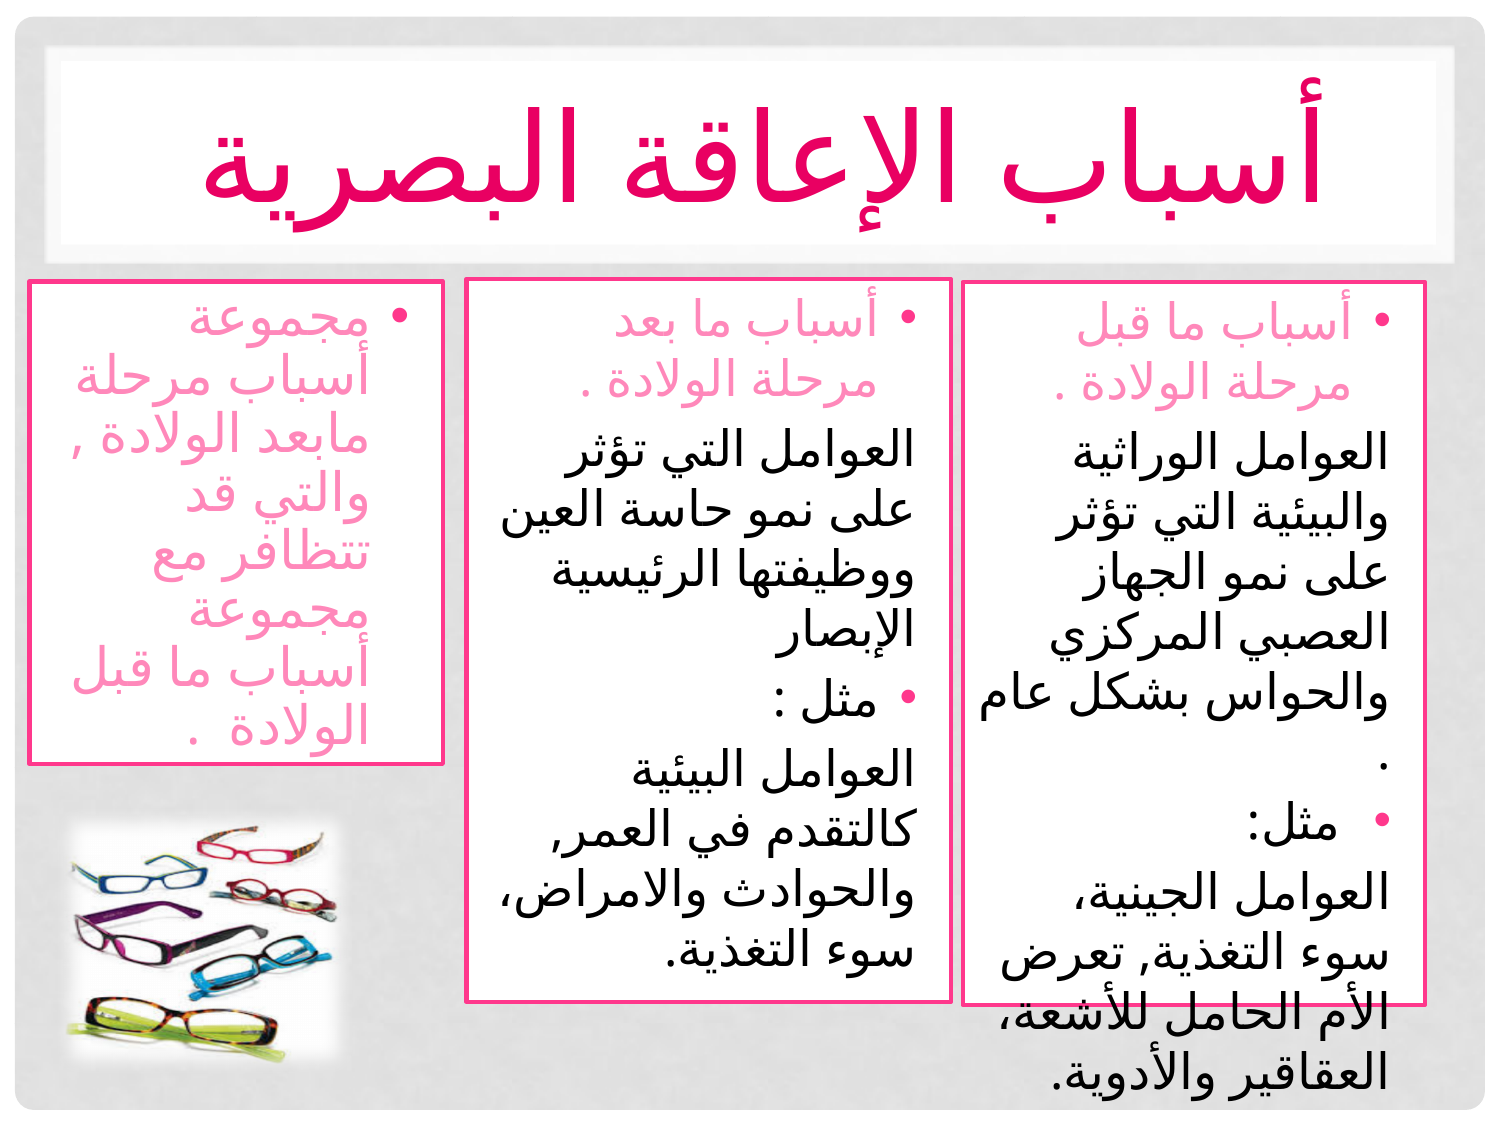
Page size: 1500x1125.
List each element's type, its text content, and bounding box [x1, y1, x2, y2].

title أسباب الإعاقة البصرية [69, 66, 1425, 238]
list أسباب ما بعد مرحلة الولادة . العوامل التي تؤثر على نمو حاسة العين ووظيفتها الرئيسية الإبصار مثل : العوامل البيئية كالتقدم في العمر, والحوادث والامراض، سوء التغذية. [464, 277, 953, 1004]
list أسباب ما قبل مرحلة الولادة . العوامل الوراثية والبيئية التي تؤثر على نمو الجهاز العصبي المركزي والحواس بشكل عام . مثل: العوامل الجينية، سوء التغذية, تعرض الأم الحامل للأشعة، العقاقير والأدوية. [961, 280, 1427, 1007]
picture [52, 804, 357, 1077]
text_box مجموعة أسباب مرحلة مابعد الولادة , والتي قد تتظافر مع مجموعة أسباب ما قبل الولادة . [27, 279, 445, 766]
